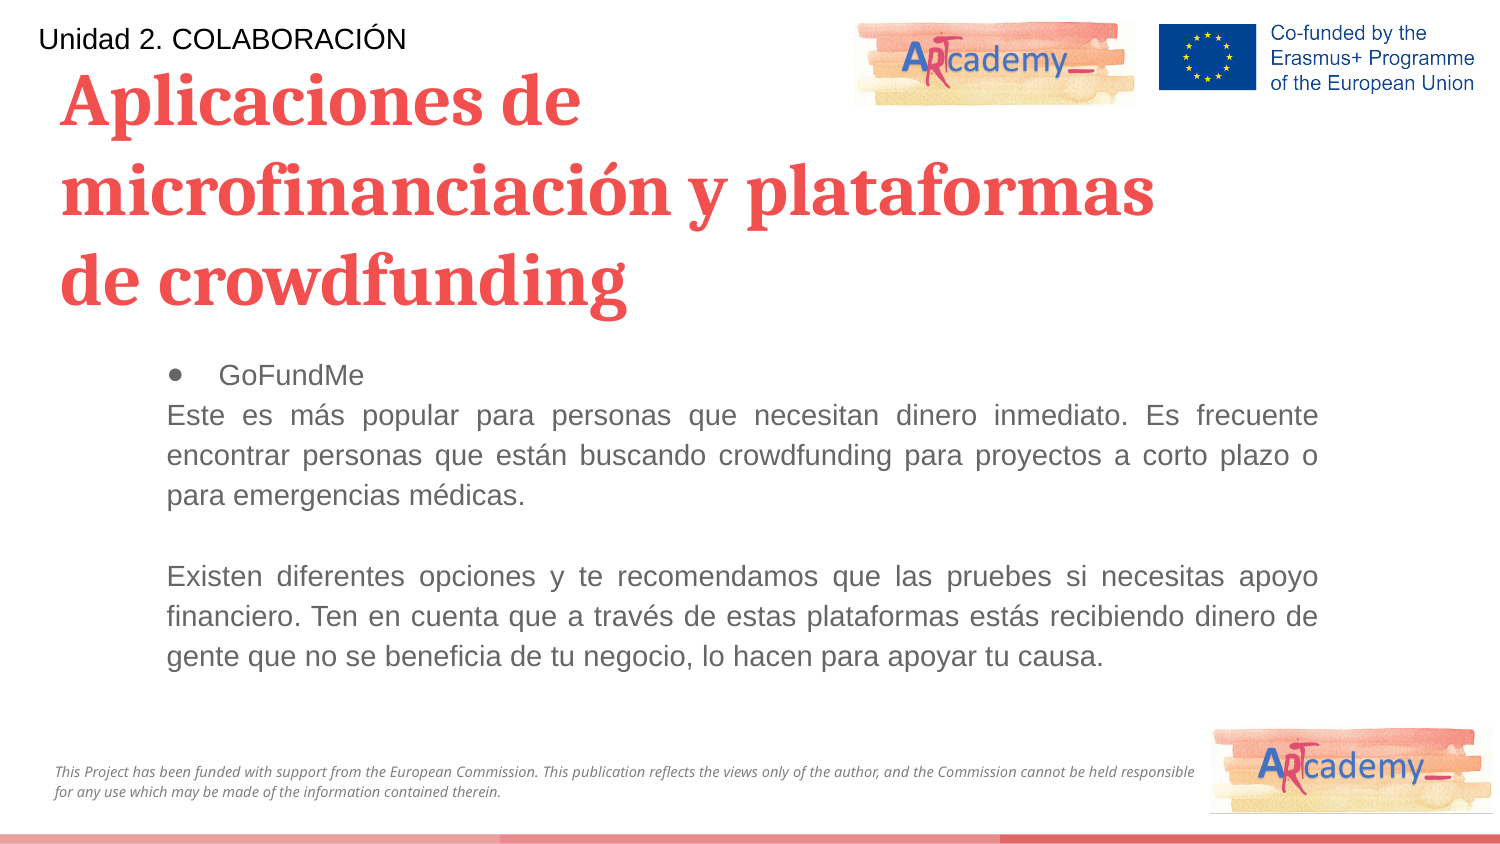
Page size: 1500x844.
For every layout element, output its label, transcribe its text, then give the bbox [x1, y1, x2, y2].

title Aplicaciones de microfinanciación y plataformas de crowdfunding [45, 166, 1217, 336]
picture [854, 2, 1137, 138]
list GoFundMe Este es más popular para personas que necesitan dinero inmediato. Es frecuente encontrar personas que están buscando crowdfunding para proyectos a corto plazo o para emergencias médicas. Existen diferentes opciones y te recomendamos que las pruebes si necesitas apoyo financiero. Ten en cuenta que a través de estas plataformas estás recibiendo dinero de gente que no se beneficia de tu negocio, lo hacen para apoyar tu causa. [128, 335, 1336, 702]
text_box This Project has been funded with support from the European Commission. This publication reflects the views only of the author, and the Commission cannot be held responsible for any use which may be made of the information contained therein. [39, 754, 1205, 799]
picture [1158, 24, 1474, 94]
picture [1210, 709, 1493, 844]
text_box Unidad 2. COLABORACIÓN [23, 13, 445, 63]
